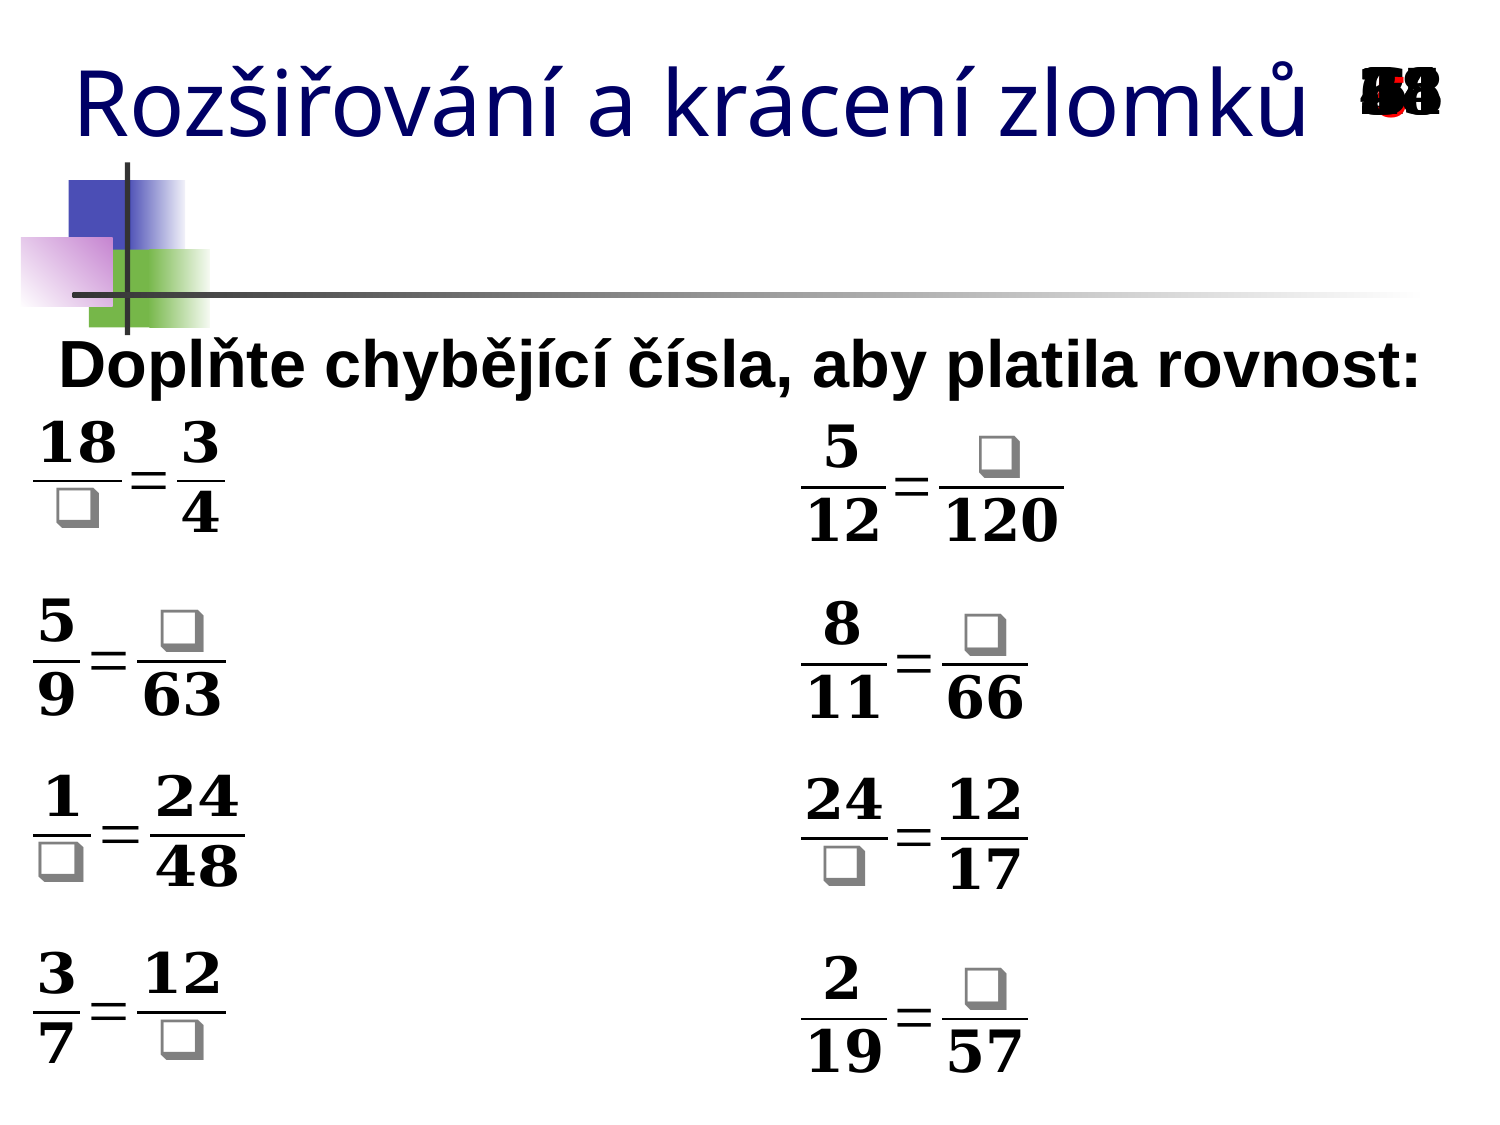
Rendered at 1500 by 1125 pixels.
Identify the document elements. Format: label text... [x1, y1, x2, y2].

text_box Rozšiřování a krácení zlomků [53, 37, 1332, 179]
text_box Doplňte chybějící čísla, aby platila rovnost: [0, 312, 1483, 408]
